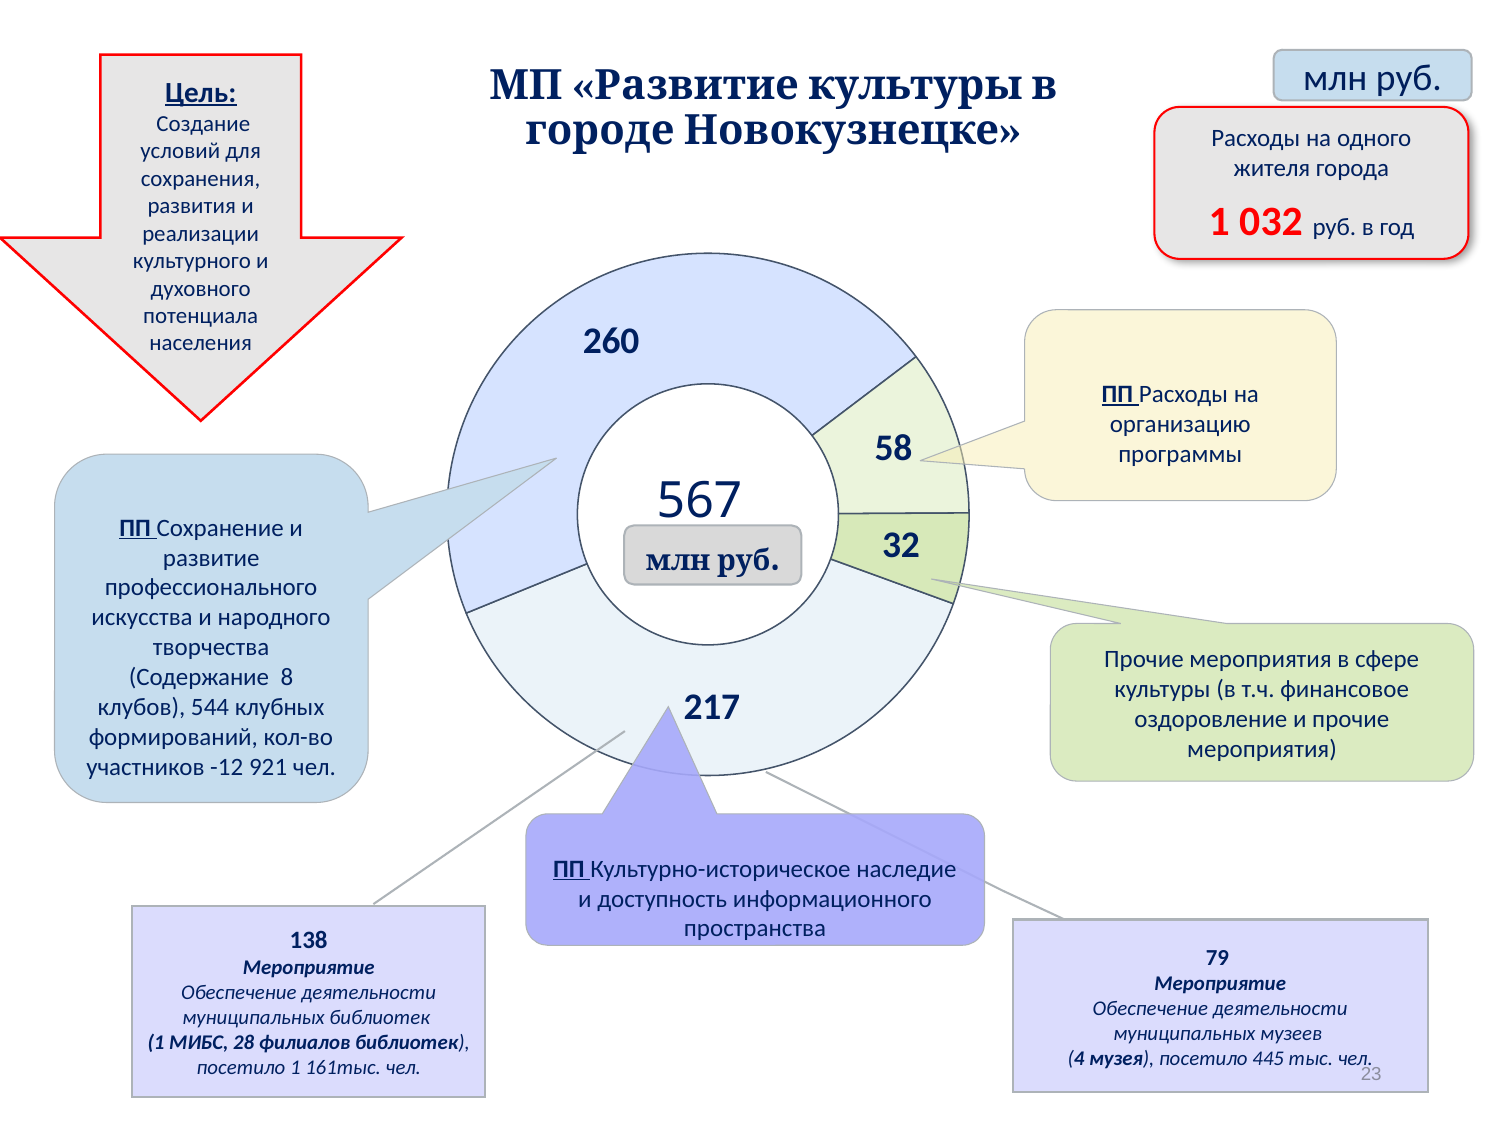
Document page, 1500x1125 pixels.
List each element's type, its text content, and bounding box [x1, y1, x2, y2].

text_box Прочие мероприятия в сфере культуры (в т.ч. финансовое оздоровление и прочие мероприятия) [1041, 594, 1475, 783]
slide_number 23 [1059, 1042, 1397, 1103]
text_box Цель: Создание условий для сохранения, развития и реализации культурного и духовного потенциала населения [0, 53, 360, 423]
text_box 79 Мероприятие Обеспечение деятельности муниципальных музеев (4 музея), посетило 445 тыс. чел. [986, 881, 1429, 1093]
title МП «Развитие культуры в городе Новокузнецке» [431, 42, 1117, 161]
text_box ПП Сохранение и развитие профессионального искусства и народного творчества (Содержание 8 клубов), 544 клубных формирований, кол-во участников -12 921 чел. [53, 453, 360, 804]
text_box ПП Расходы на организацию программы [1041, 308, 1338, 502]
chart [360, 204, 1041, 879]
text_box млн руб. [1272, 48, 1473, 102]
text_box ПП Культурно-историческое наследие и доступность информационного пространства [524, 879, 986, 947]
text_box [629, 62, 670, 123]
text_box 138 Мероприятие Обеспечение деятельности муниципальных библиотек (1 МИБС, 28 филиалов библиотек), посетило 1 161тыс. чел. [131, 879, 486, 1098]
text_box Расходы на одного жителя города 1 032 руб. в год [1153, 106, 1469, 260]
